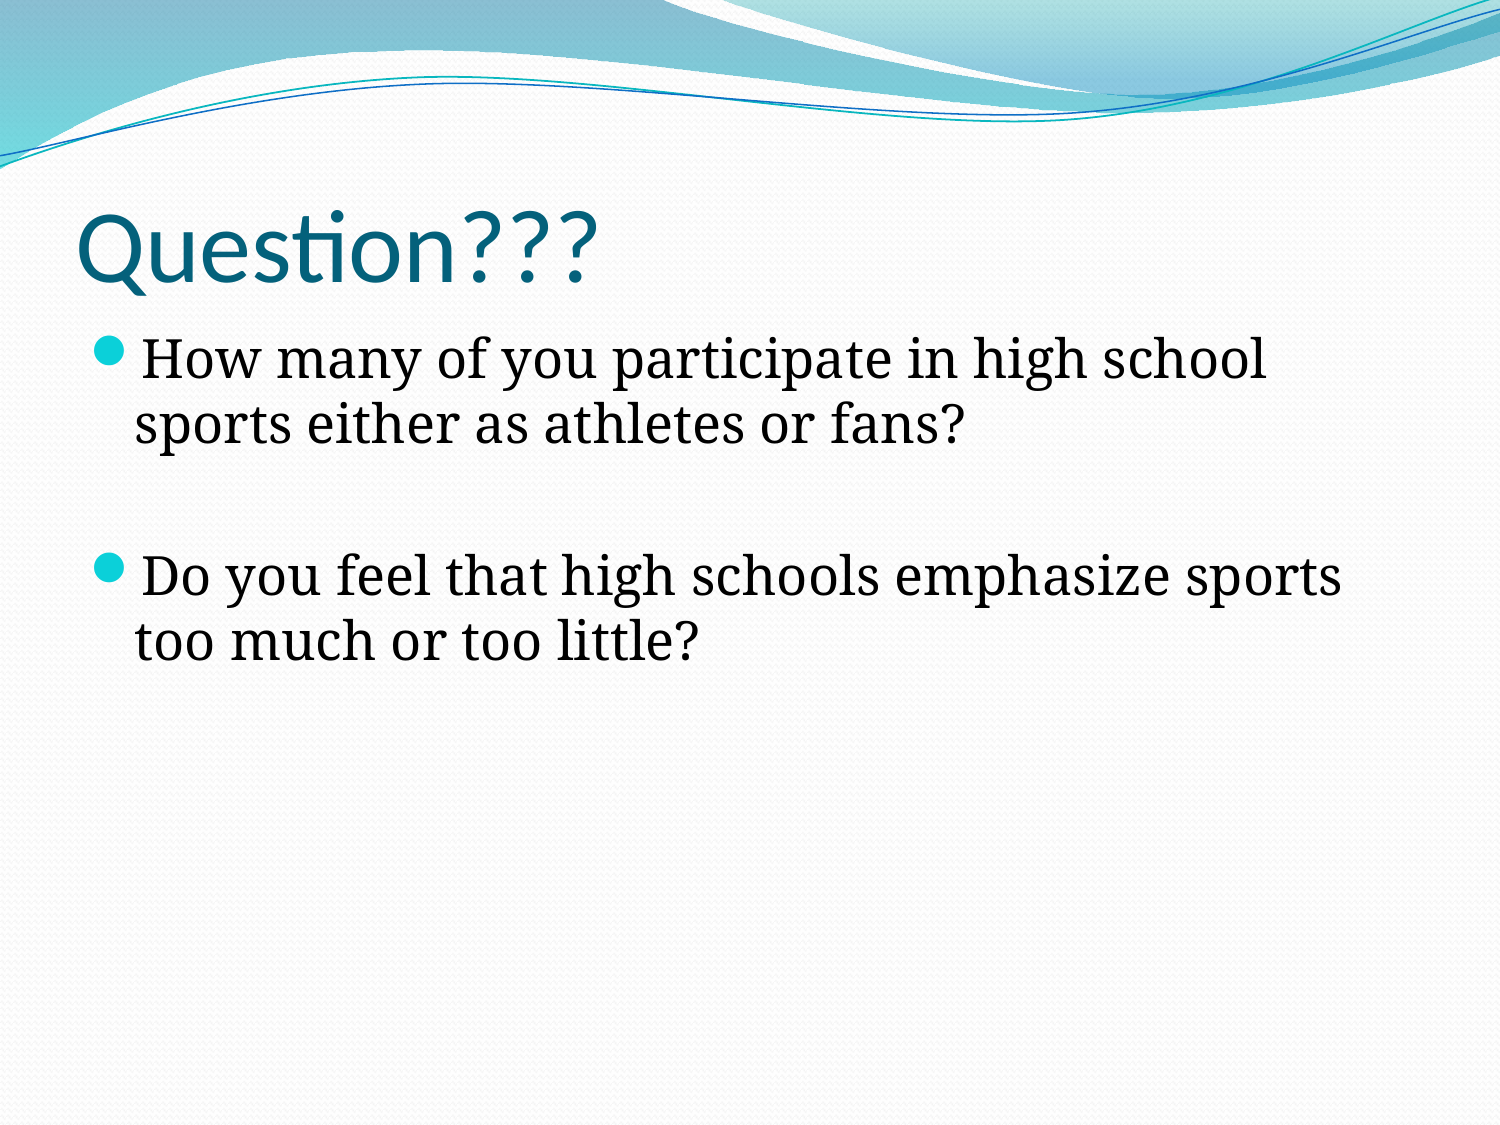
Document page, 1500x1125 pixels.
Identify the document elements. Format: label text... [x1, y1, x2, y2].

list How many of you participate in high school sports either as athletes or fans? Do you feel that high schools emphasize sports too much or too little? [75, 317, 1425, 1038]
title Question??? [75, 115, 1425, 303]
